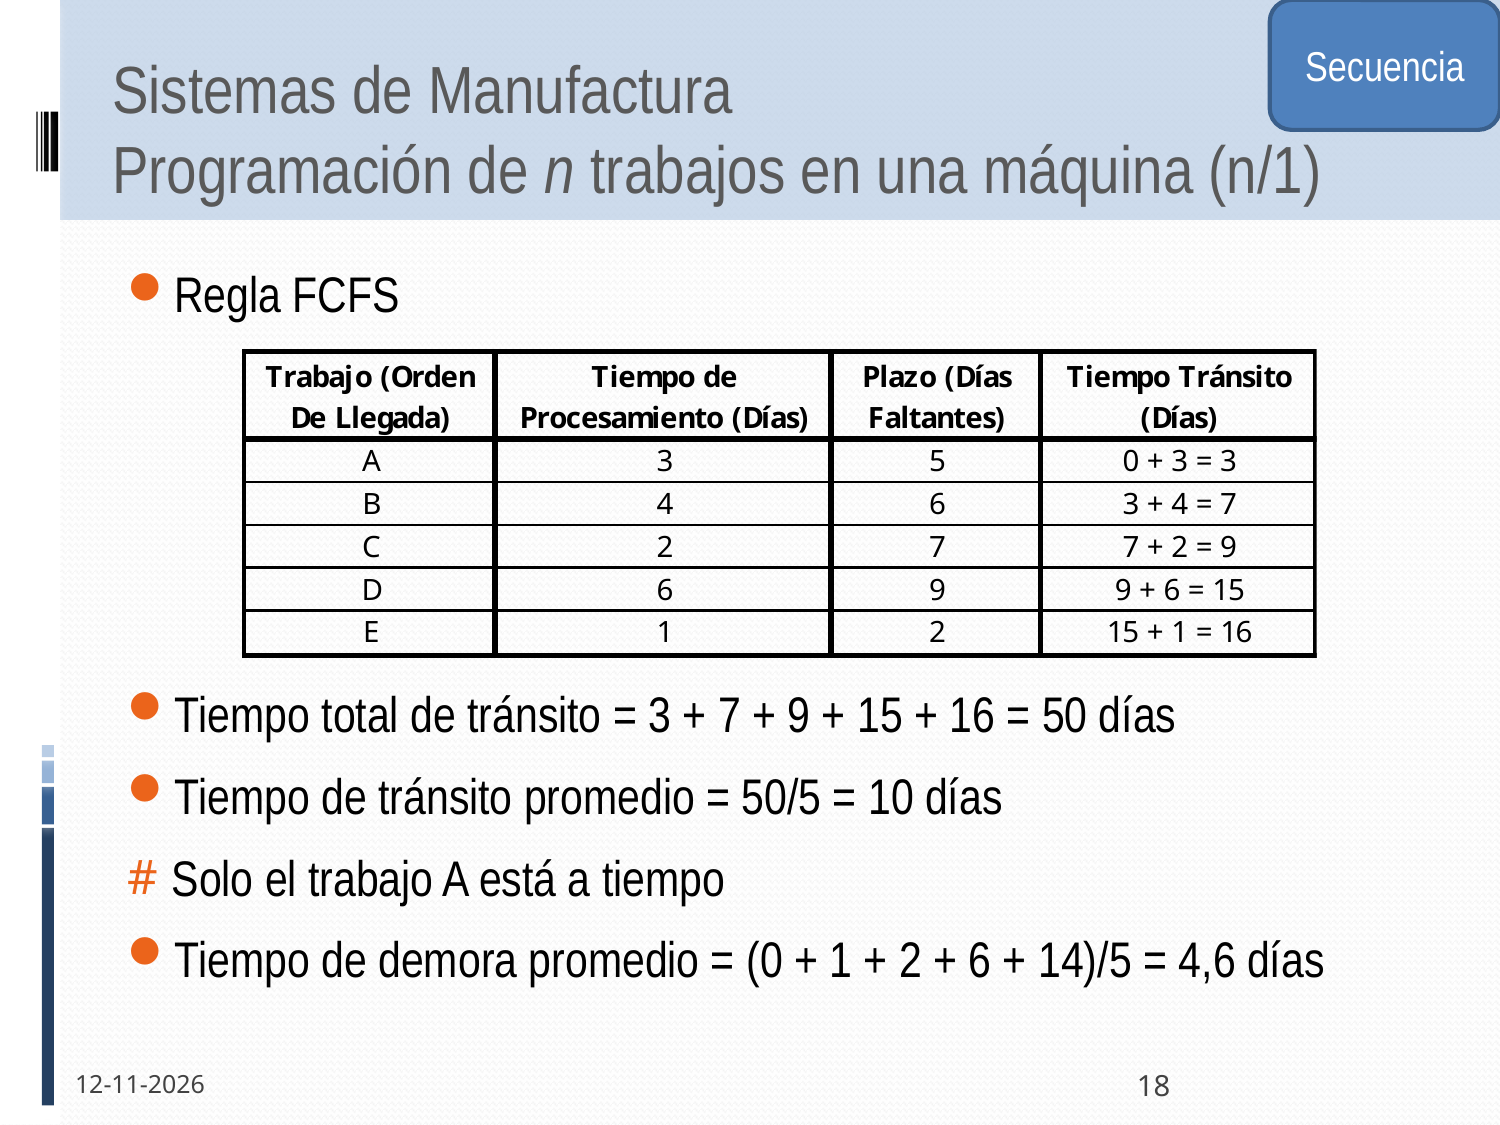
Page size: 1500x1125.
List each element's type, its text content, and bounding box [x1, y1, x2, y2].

title Sistemas de Manufactura Programación de n trabajos en una máquina (n/1) [111, 18, 1436, 207]
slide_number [75, 1042, 243, 1103]
slide_number 18 [1045, 1046, 1171, 1107]
title Programación de un conjunto de trabajos en el mismo número de máquinas [234, 350, 1323, 669]
list Regla FCFS Tiempo total de tránsito = 3 + 7 + 9 + 15 + 16 = 50 días Tiempo de tránsito promedio = 50/5 = 10 días Solo el trabajo A está a tiempo Tiempo de demora promedio = (0 + 1 + 2 + 6 + 14)/5 = 4,6 días [111, 255, 1436, 1038]
picture [241, 349, 1318, 658]
text_box Secuencia [1267, 0, 1500, 132]
